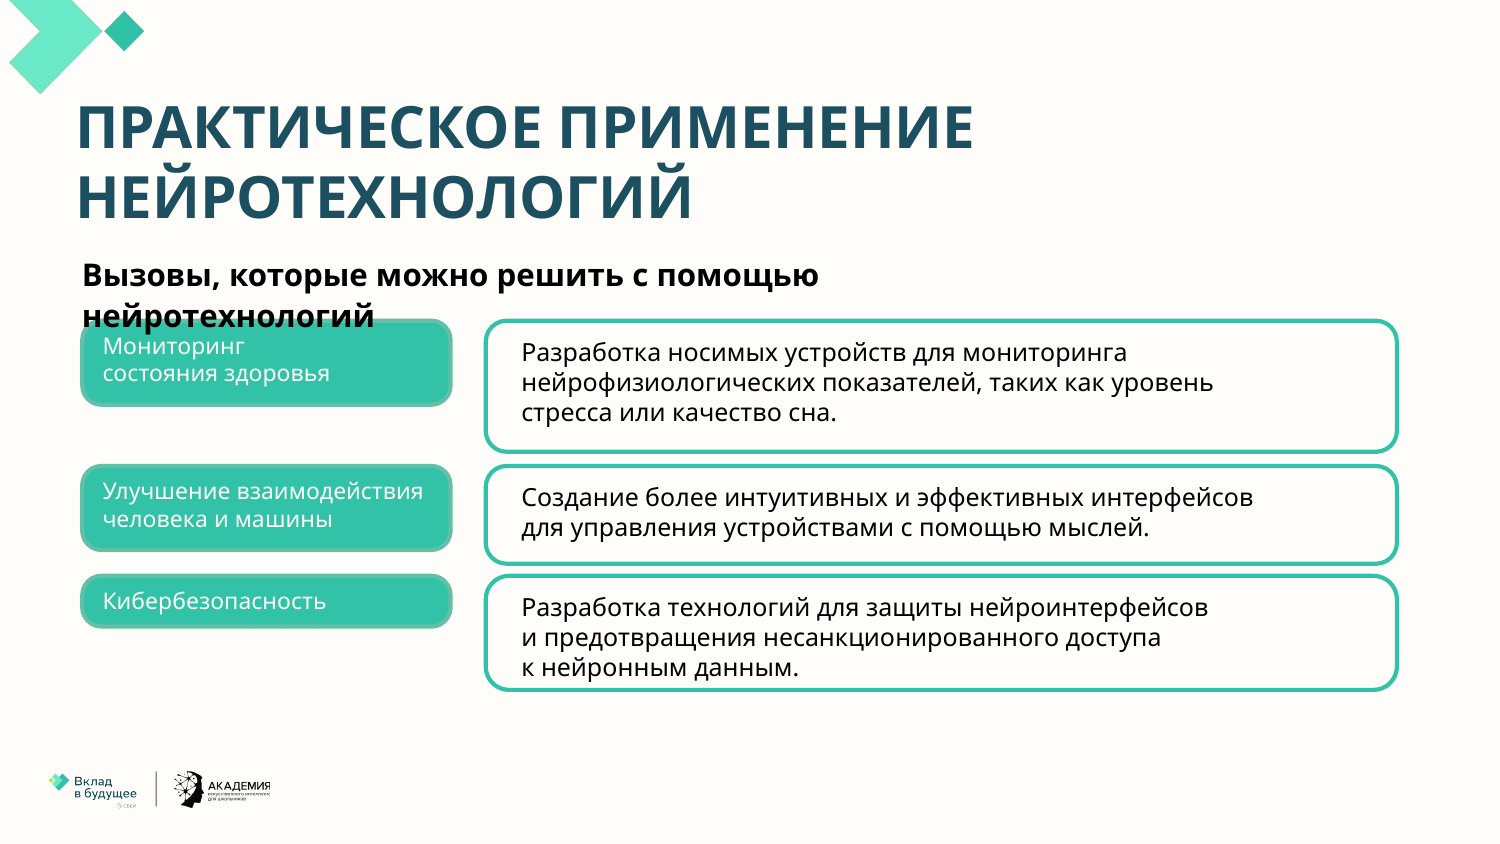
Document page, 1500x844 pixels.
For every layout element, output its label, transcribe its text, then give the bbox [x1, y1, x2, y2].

text_box [82, 341, 451, 405]
picture [9, 0, 144, 94]
text_box Вызовы, которые можно решить с помощью нейротехнологий [74, 243, 1068, 341]
text_box Кибербезопасность [95, 579, 438, 622]
text_box [82, 465, 451, 551]
picture [31, 755, 271, 826]
text_box [485, 320, 1397, 452]
text_box Создание более интуитивных и эффективных интерфейсов для управления устройствами с помощью мыслей. [513, 473, 1369, 549]
text_box [82, 575, 451, 627]
text_box Мониторинг состояния здоровья [95, 341, 444, 394]
text_box Разработка носимых устройств для мониторинга нейрофизиологических показателей, таких как уровень стресса или качество сна. [513, 328, 1266, 434]
text_box Улучшение взаимодействия человека и машины [95, 469, 444, 540]
text_box [485, 465, 1397, 564]
text_box Разработка технологий для защиты нейроинтерфейсов и предотвращения несанкционированного доступа к нейронным данным. [513, 583, 1463, 689]
text_box ПРАКТИЧЕСКОЕ ПРИМЕНЕНИЕ НЕЙРОТЕХНОЛОГИЙ [69, 84, 1210, 236]
text_box [485, 575, 1391, 690]
